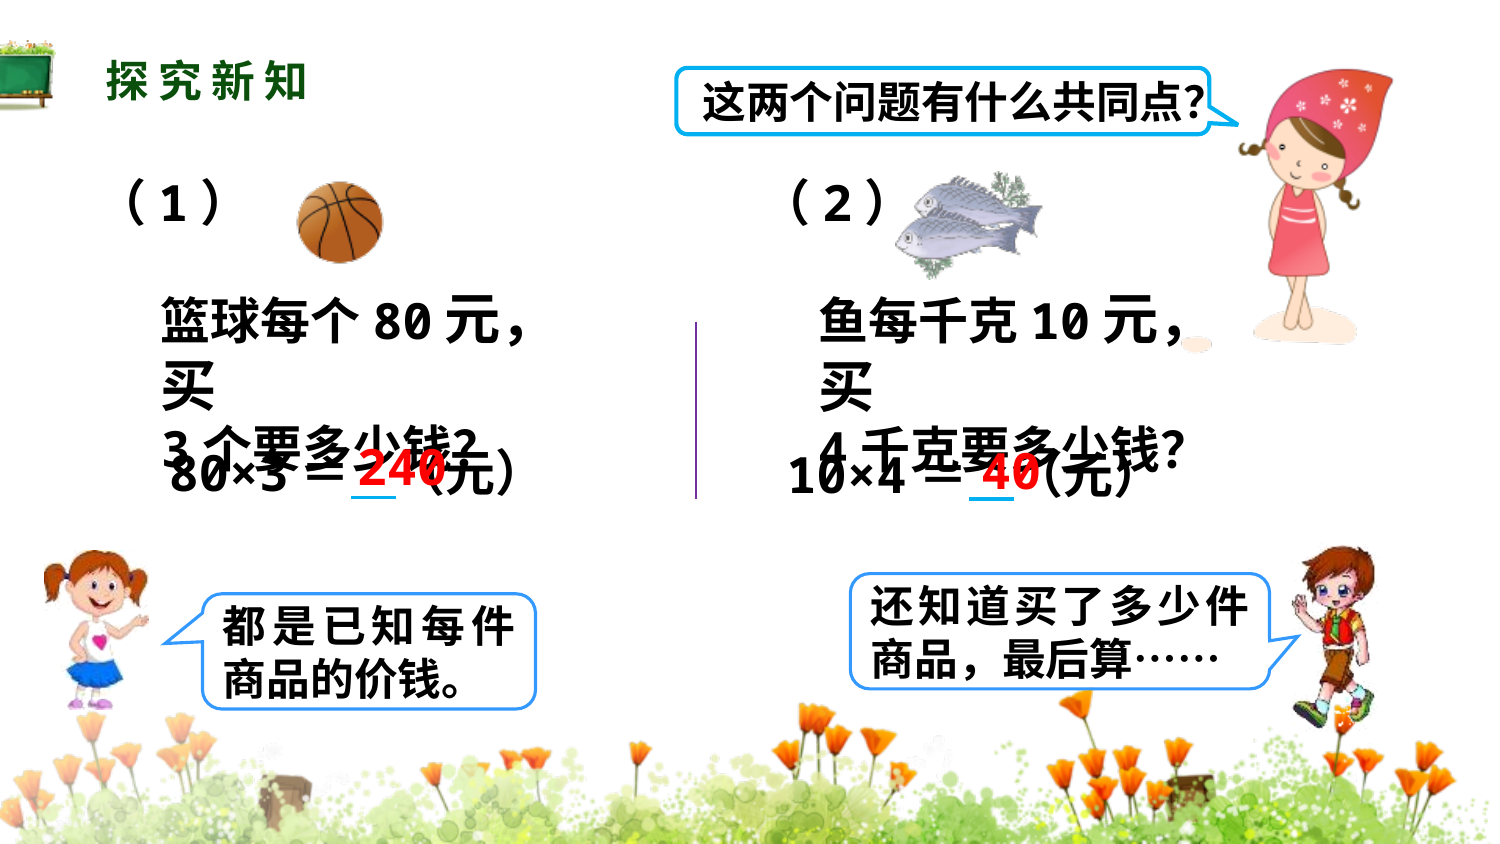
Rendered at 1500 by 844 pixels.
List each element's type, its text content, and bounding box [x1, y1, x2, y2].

picture [1152, 71, 1225, 131]
text_box 80×3＝ （元） [157, 436, 577, 508]
picture [1152, 60, 1443, 376]
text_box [44, 550, 536, 710]
text_box 这两个问题有什么共同点？ [676, 67, 1152, 135]
text_box 探究新知 [93, 47, 434, 112]
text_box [94, 163, 618, 420]
picture [0, 28, 56, 122]
text_box 40 [969, 433, 1053, 505]
text_box 240 [345, 430, 459, 502]
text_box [850, 530, 1401, 733]
picture [0, 680, 1500, 844]
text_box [758, 163, 1257, 421]
text_box 10×4＝ （元） [775, 437, 1186, 510]
